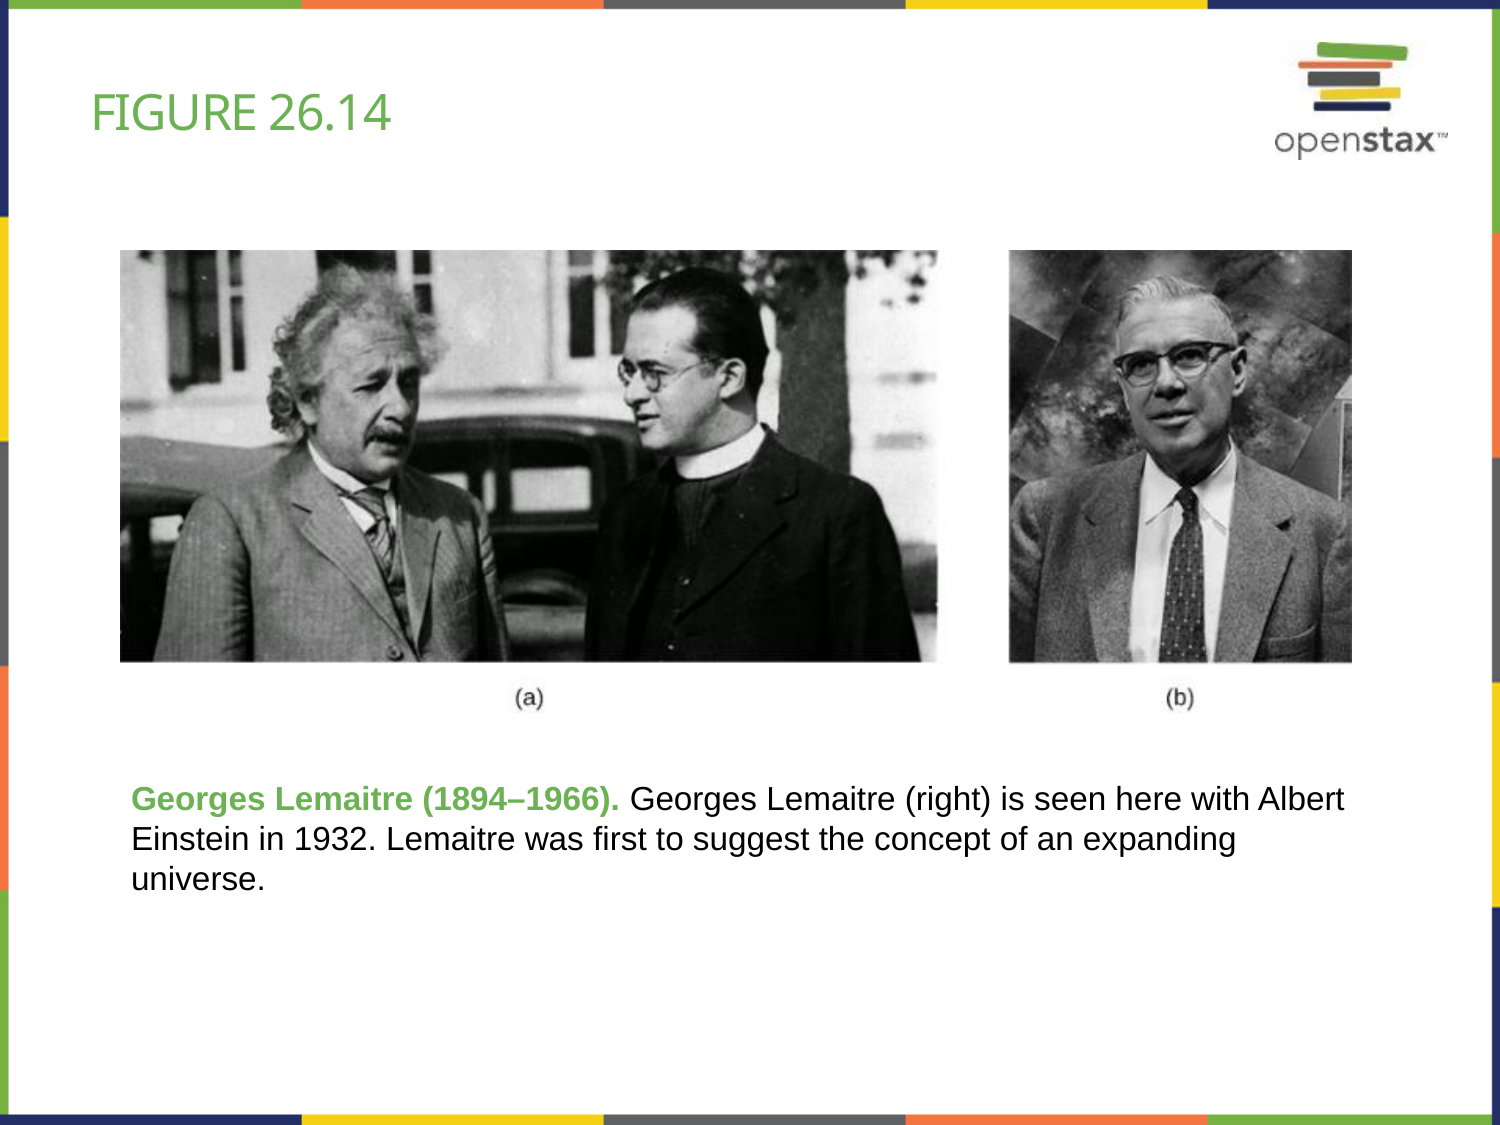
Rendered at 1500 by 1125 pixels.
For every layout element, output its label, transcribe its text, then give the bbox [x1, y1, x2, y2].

title Figure 26.14 [75, 39, 1275, 148]
picture [0, 0, 1500, 1125]
list Georges Lemaitre (1894–1966). Georges Lemaitre (right) is seen here with Albert Einstein in 1932. Lemaitre was first to suggest the concept of an expanding universe. [116, 769, 1398, 1020]
